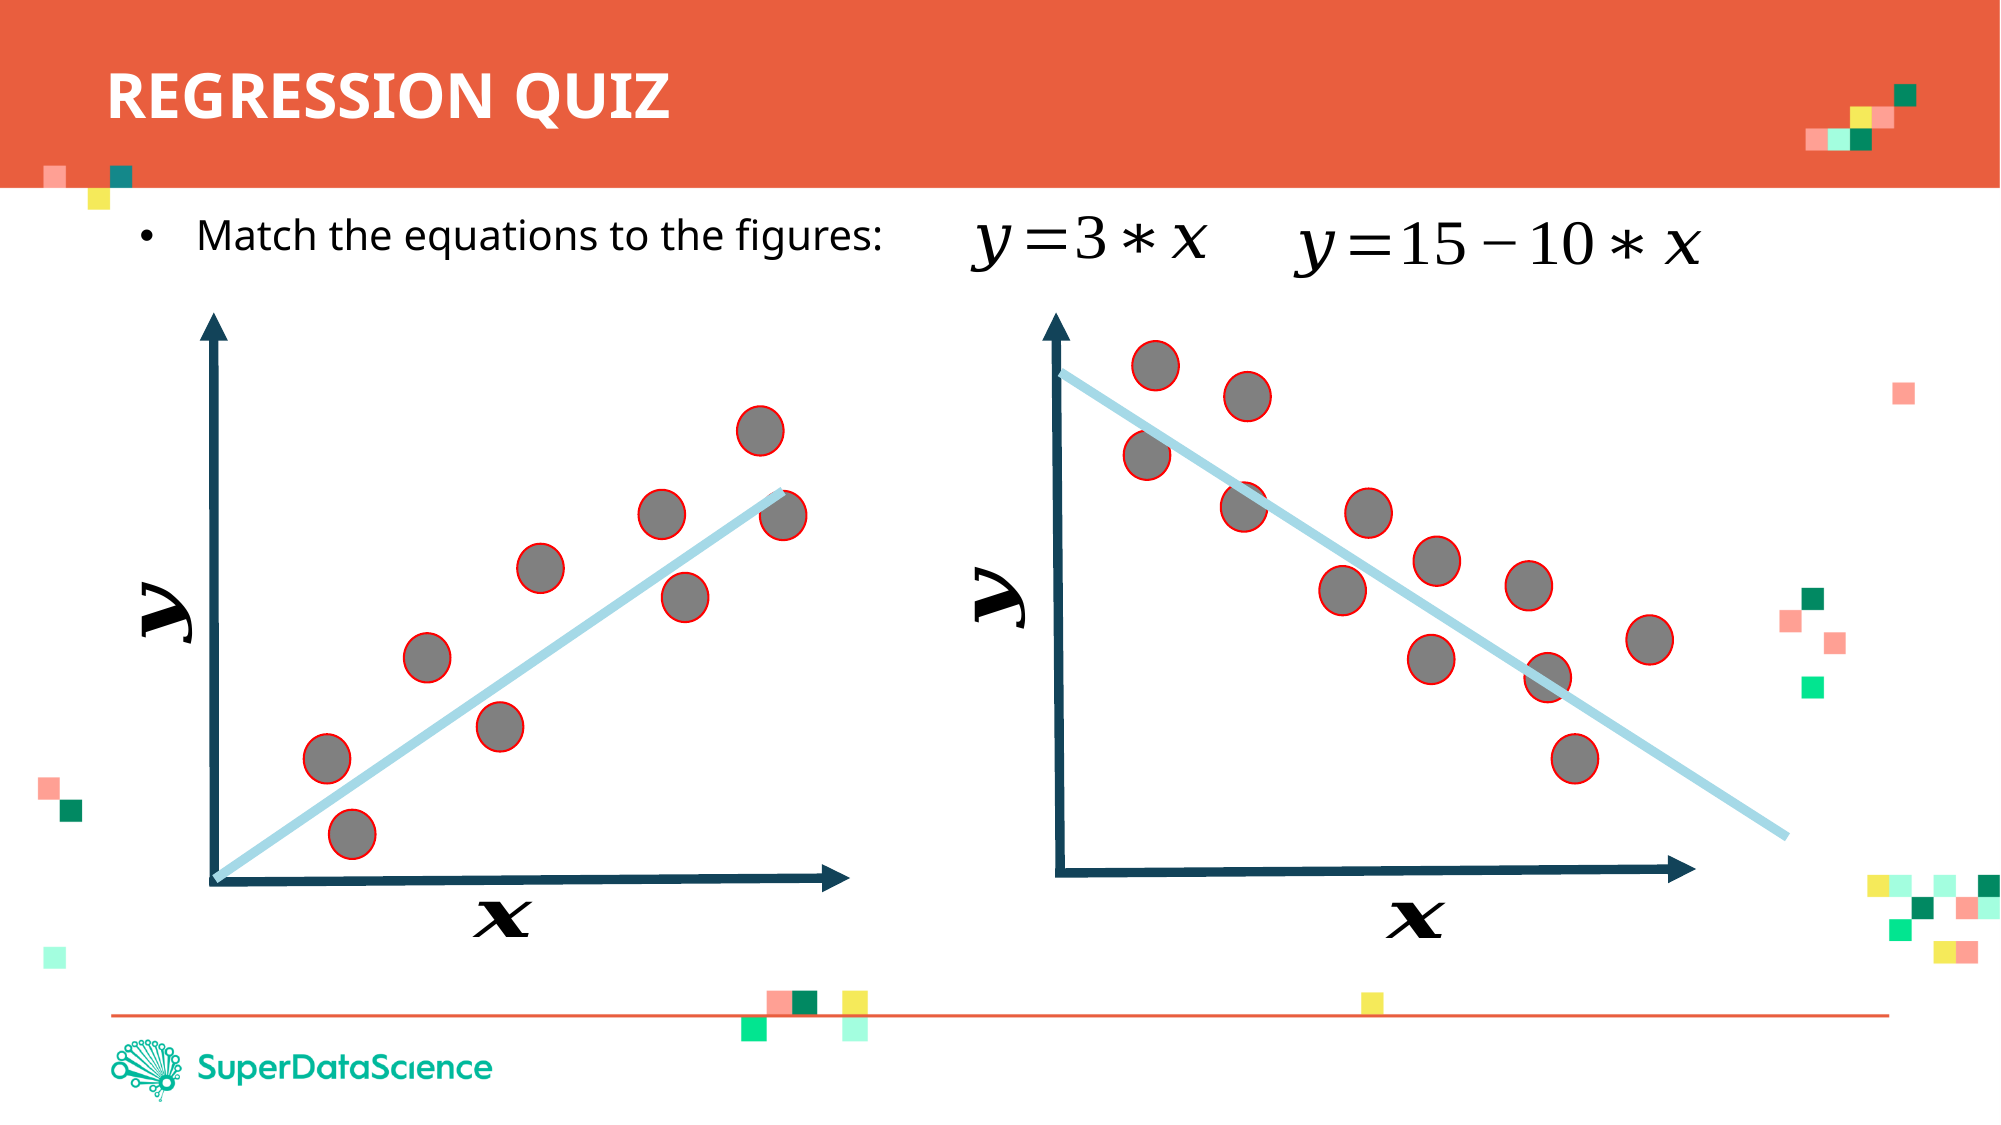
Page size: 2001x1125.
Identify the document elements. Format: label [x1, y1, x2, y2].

text_box [214, 490, 784, 880]
picture [0, 0, 2000, 1125]
text_box [215, 877, 851, 883]
text_box [1056, 312, 1061, 877]
text_box [1060, 372, 1788, 838]
text_box [1061, 868, 1697, 873]
